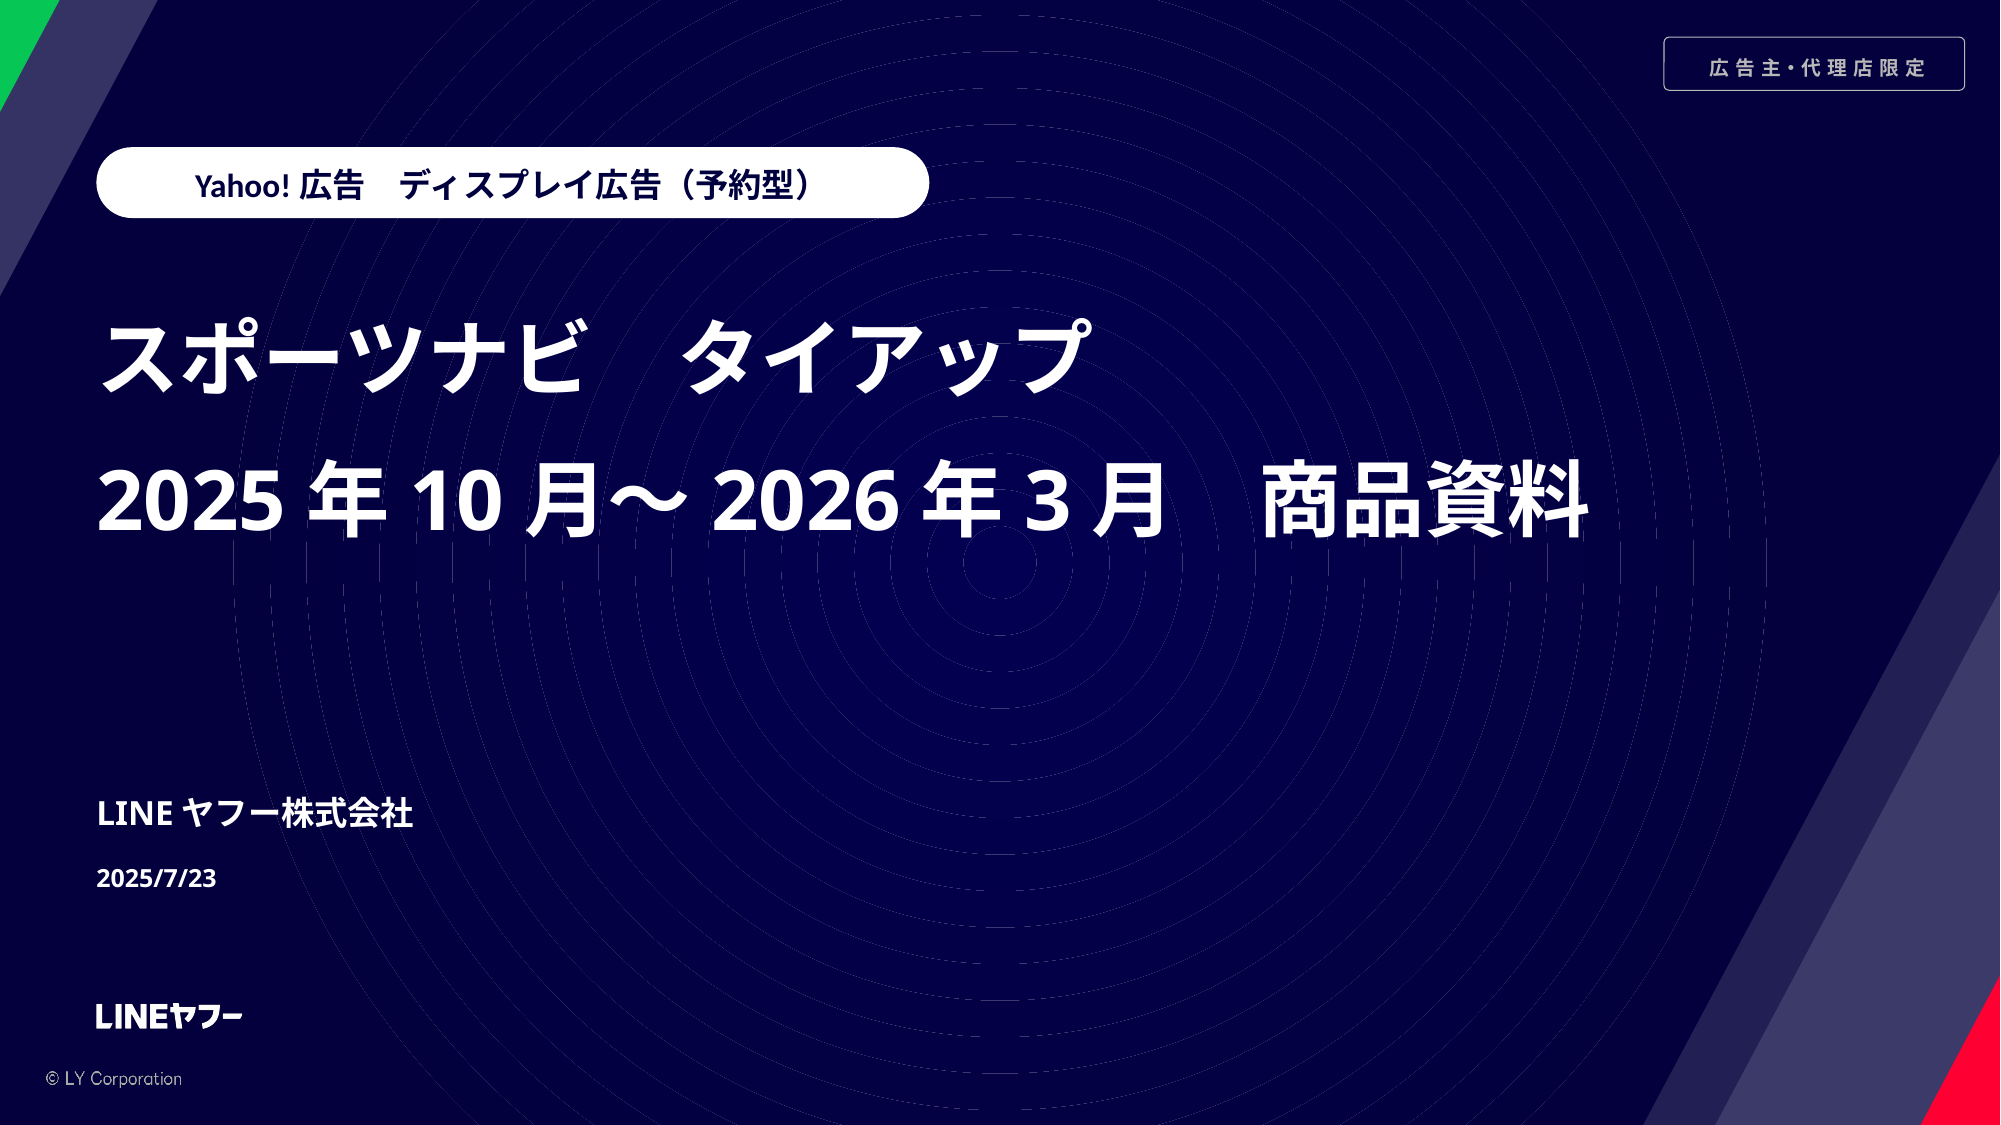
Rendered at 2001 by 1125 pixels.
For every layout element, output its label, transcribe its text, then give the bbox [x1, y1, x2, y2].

list LINEヤフー株式会社 [96, 723, 1552, 832]
list スポーツナビ タイアップ 2025年10月～2026年3月 商品資料 [96, 268, 1904, 547]
list 2025/7/23 [96, 865, 293, 903]
picture [46, 1071, 181, 1088]
